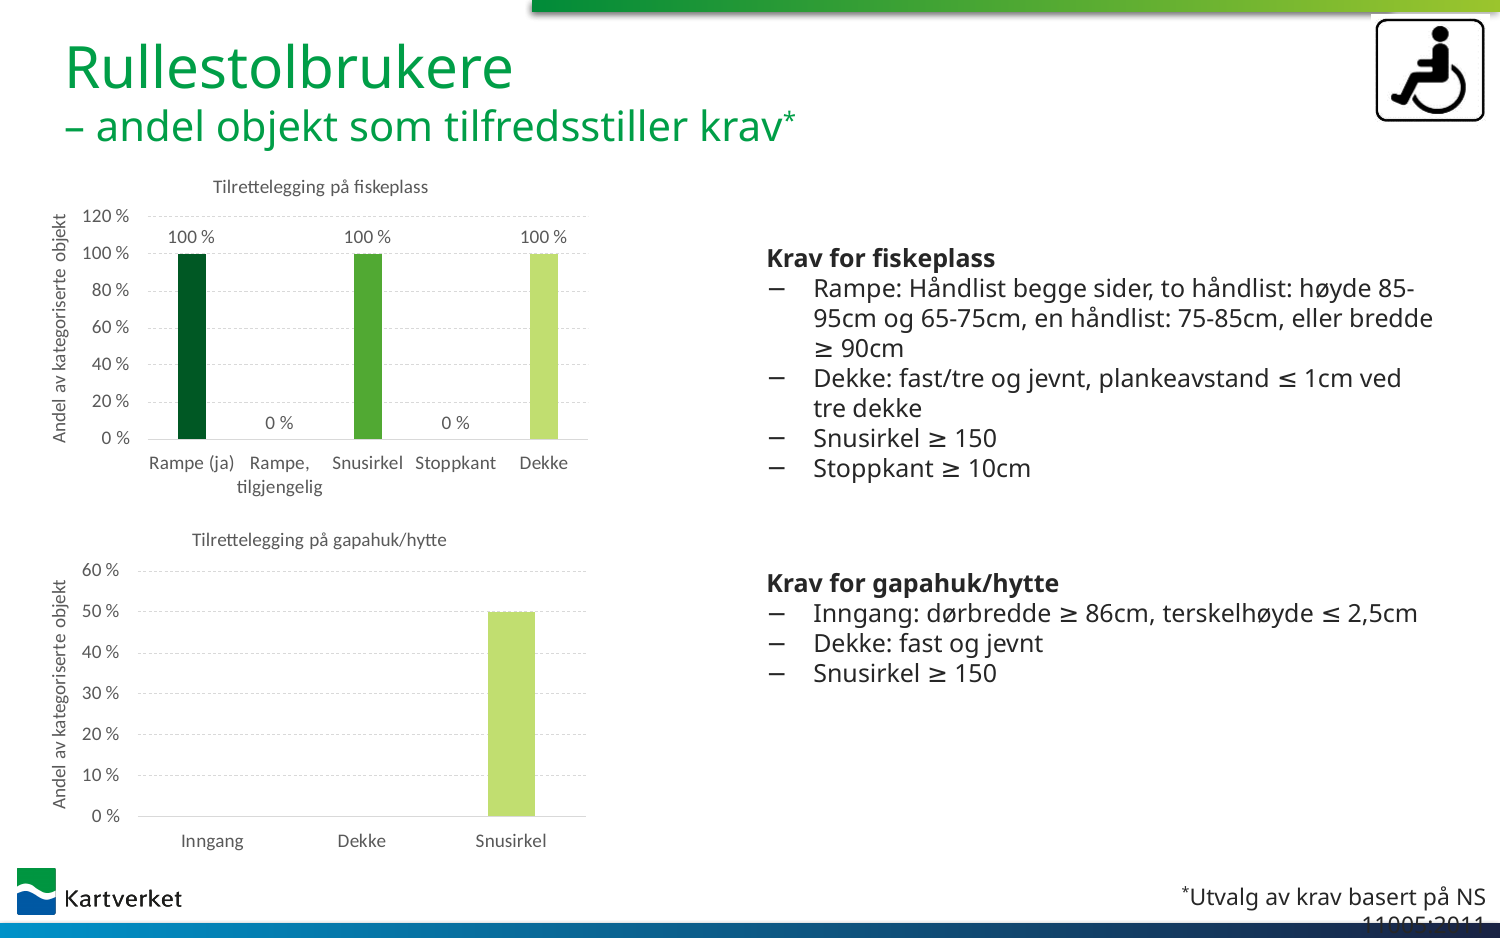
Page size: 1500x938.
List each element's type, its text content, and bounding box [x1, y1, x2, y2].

text_box Krav for fiskeplass Rampe: Håndlist begge sider, to håndlist: høyde 85-95cm og 65-75cm, en håndlist: 75-85cm, eller bredde ≥ 90cm Dekke: fast/tre og jevnt, plankeavstand ≤ 1cm ved tre dekke Snusirkel ≥ 150 Stoppkant ≥ 10cm [751, 235, 1452, 490]
text_box Krav for gapahuk/hytte Inngang: dørbredde ≥ 86cm, terskelhøyde ≤ 2,5cm Dekke: fast og jevnt Snusirkel ≥ 150 [751, 560, 1452, 695]
text_box *Utvalg av krav basert på NS 11005:2011 [1068, 873, 1500, 938]
picture [41, 520, 597, 859]
picture [41, 166, 599, 505]
text_box Rullestolbrukere – andel objekt som tilfredsstiller krav* [49, 29, 1431, 158]
picture [1371, 13, 1491, 127]
